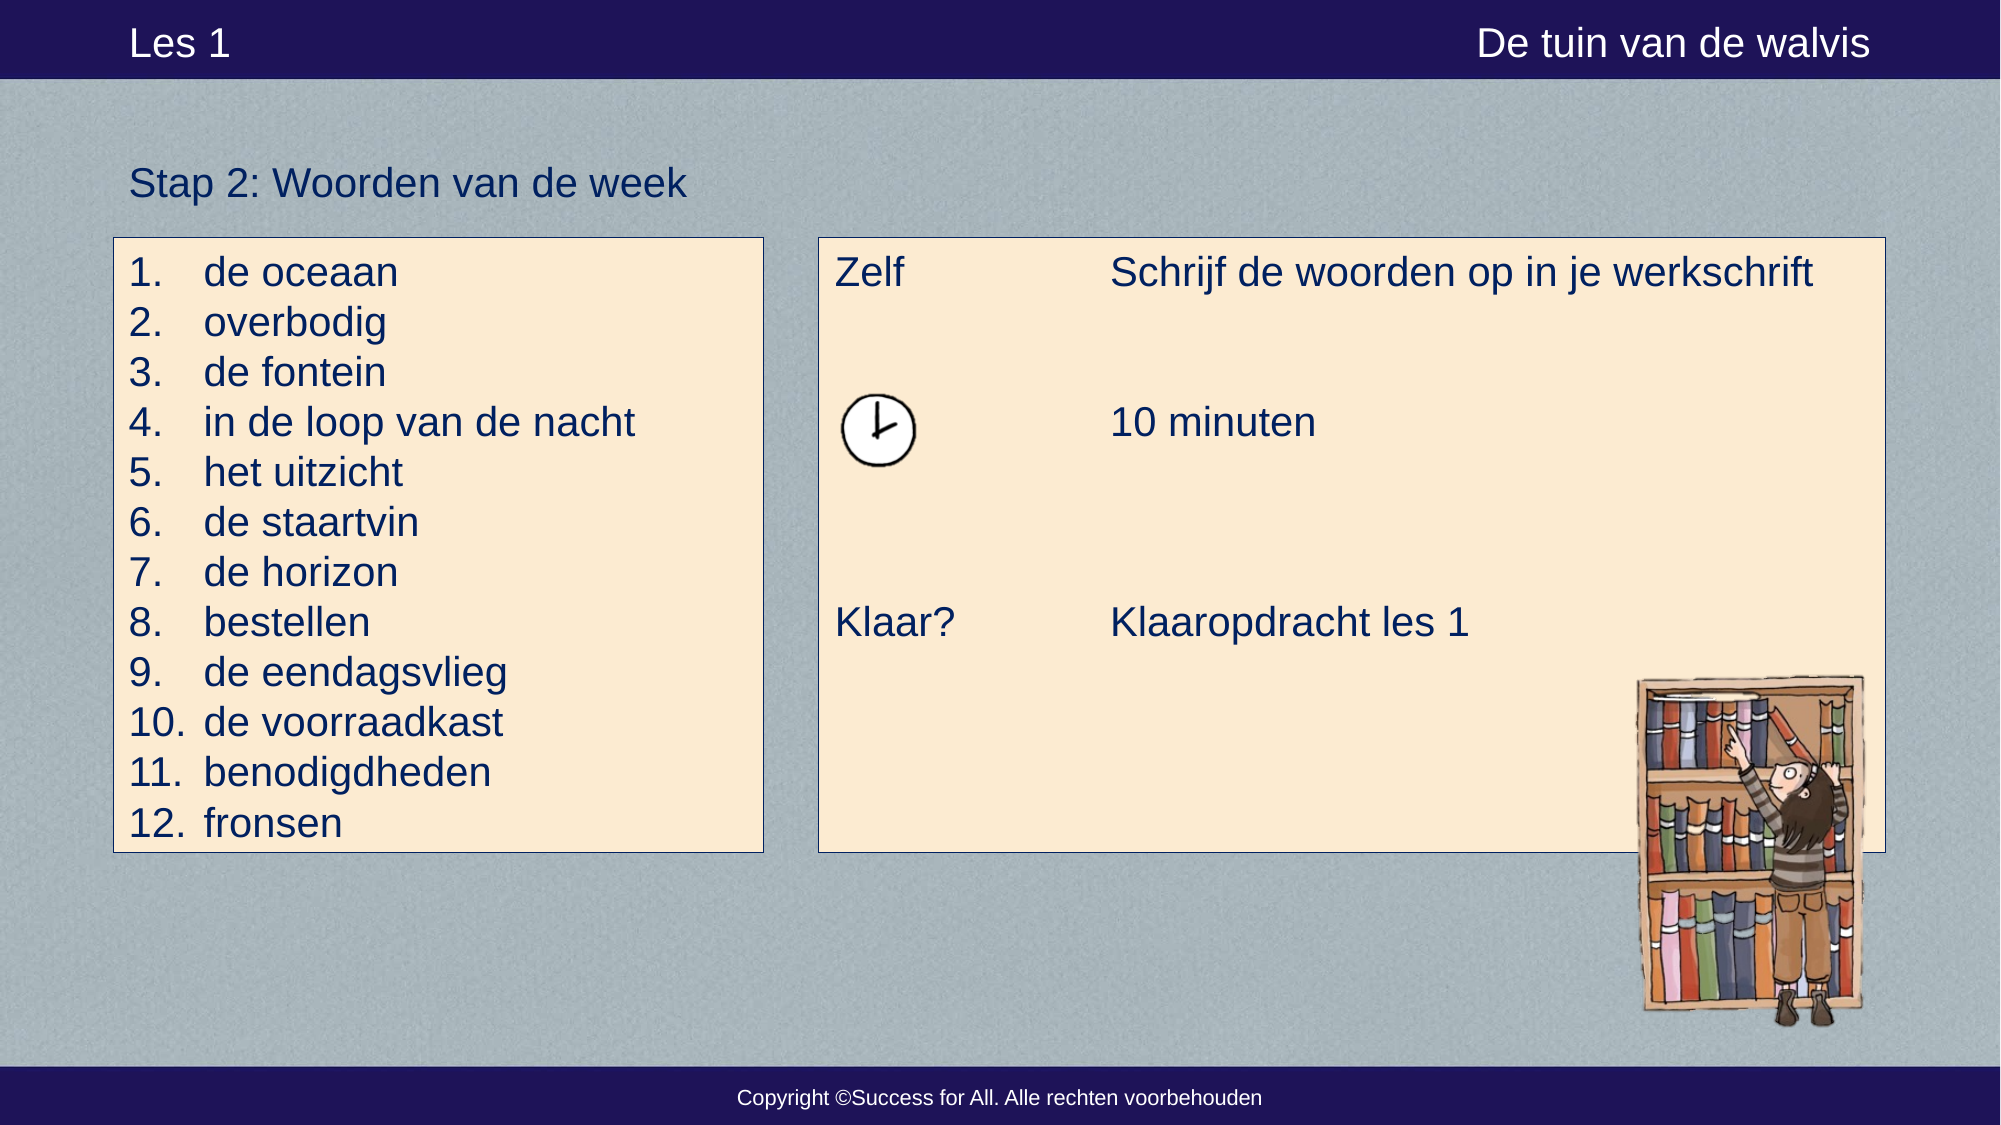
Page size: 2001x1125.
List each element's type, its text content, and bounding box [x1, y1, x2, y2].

text_box Zelf Schrijf de woorden op in je werkschrift 10 minuten Klaar? Klaaropdracht les 1 [818, 237, 1886, 853]
text_box Les 1 [114, 8, 354, 73]
text_box Copyright ©Success for All. Alle rechten voorbehouden [0, 1076, 2000, 1125]
picture [0, 0, 2001, 1125]
text_box De tuin van de walvis [999, 8, 1886, 73]
text_box Stap 2: Woorden van de week [113, 148, 1635, 214]
text_box de oceaan overbodig de fontein in de loop van de nacht het uitzicht de staartvin de horizon bestellen de eendagsvlieg de voorraadkast benodigdheden fronsen [113, 237, 764, 853]
